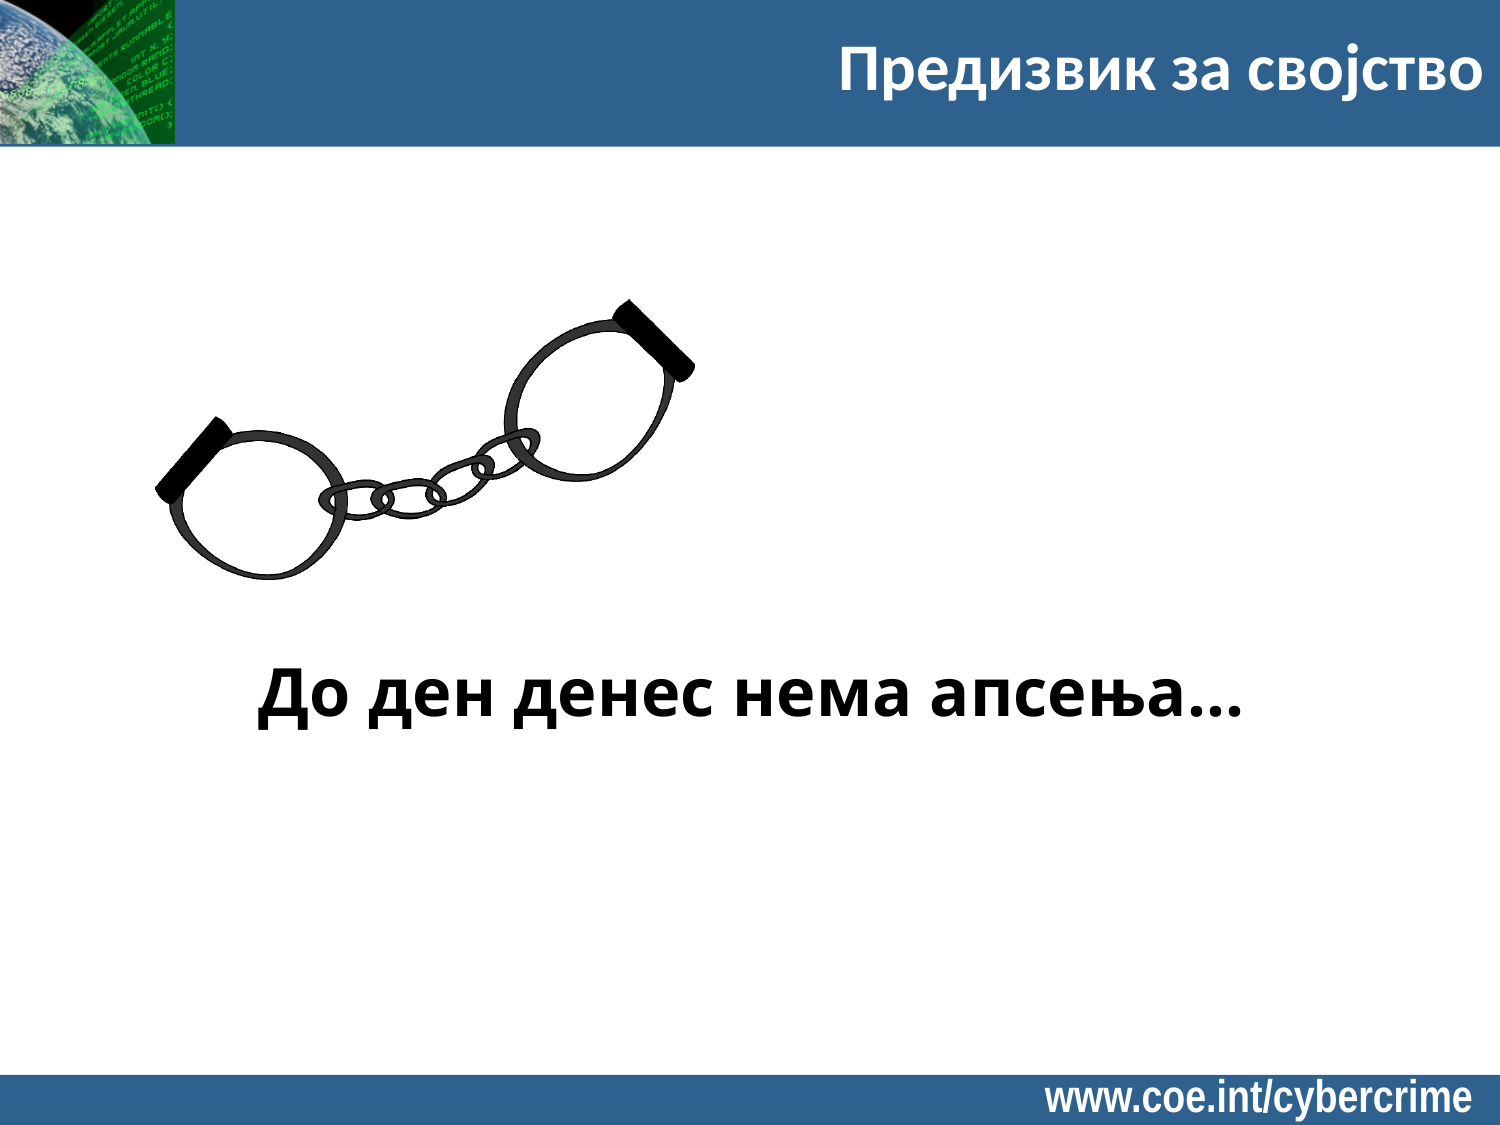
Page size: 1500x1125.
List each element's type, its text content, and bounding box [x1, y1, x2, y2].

text_box Предизвик за својство [177, 0, 1500, 149]
picture [0, 0, 175, 144]
text_box До ден денес нема апсења… [1, 479, 1500, 900]
text_box [0, 1073, 1030, 1125]
picture [154, 299, 695, 581]
text_box www.coe.int/cybercrime [1030, 1059, 1500, 1125]
